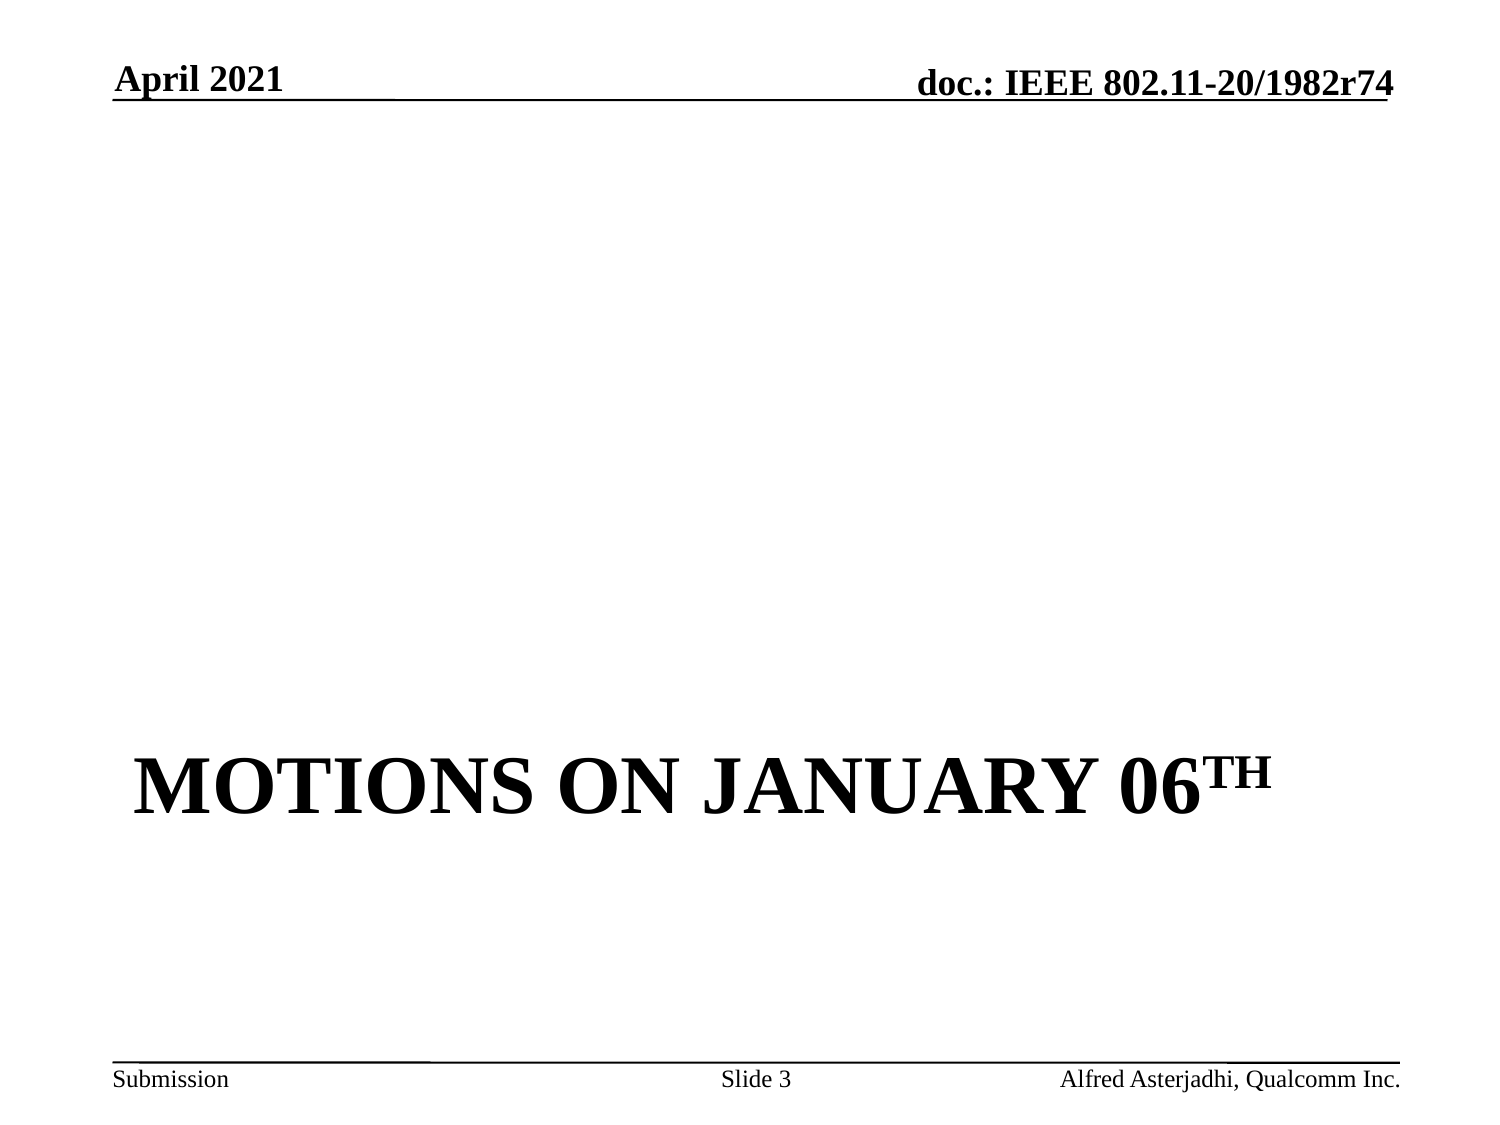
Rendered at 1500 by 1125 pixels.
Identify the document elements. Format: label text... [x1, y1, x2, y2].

title Motions on January 06th [118, 722, 1394, 947]
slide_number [114, 54, 423, 100]
footer Alfred Asterjadhi, Qualcomm Inc. [878, 1061, 1402, 1093]
slide_number Slide 3 [712, 1061, 800, 1123]
